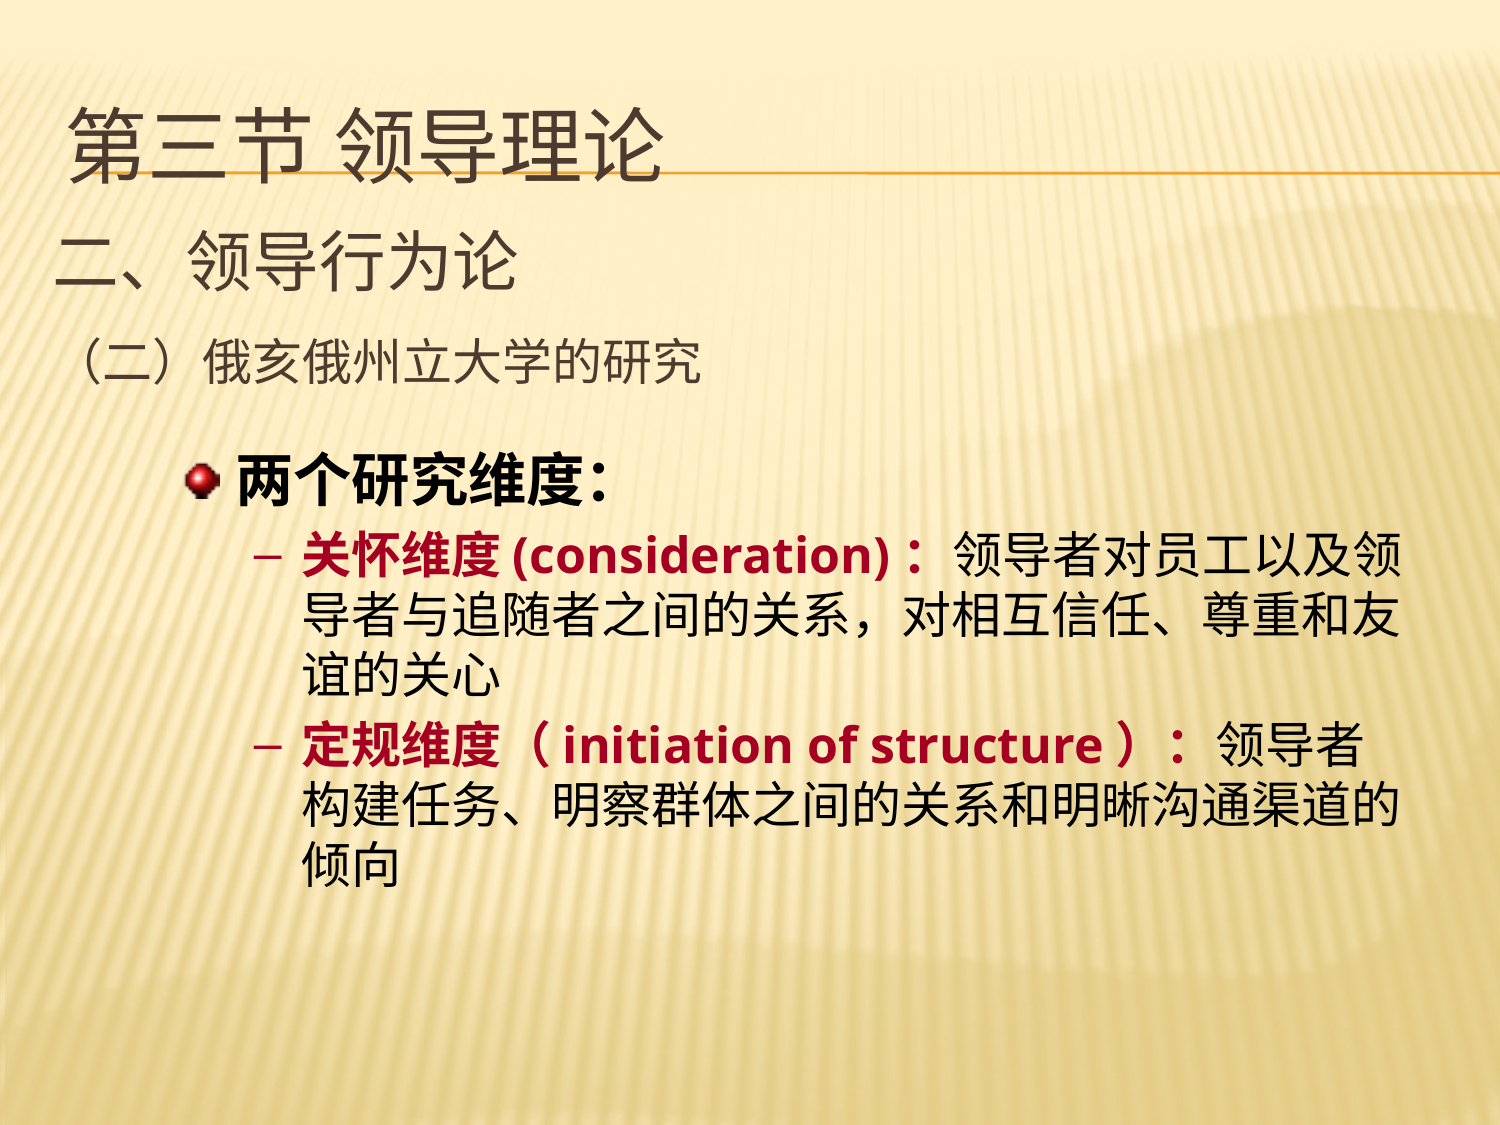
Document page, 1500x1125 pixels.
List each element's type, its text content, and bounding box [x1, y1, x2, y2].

list 二、领导行为论 （二）俄亥俄州立大学的研究 [37, 212, 1463, 316]
title 第三节 领导理论 [50, 75, 1475, 213]
picture [179, 457, 220, 499]
text_box 两个研究维度： 关怀维度(consideration)：领导者对员工以及领导者与追随者之间的关系，对相互信任、尊重和友谊的关心 定规维度（initiation of structure）：领导者构建任务、明察群体之间的关系和明晰沟通渠道的倾向 [164, 397, 1429, 1019]
